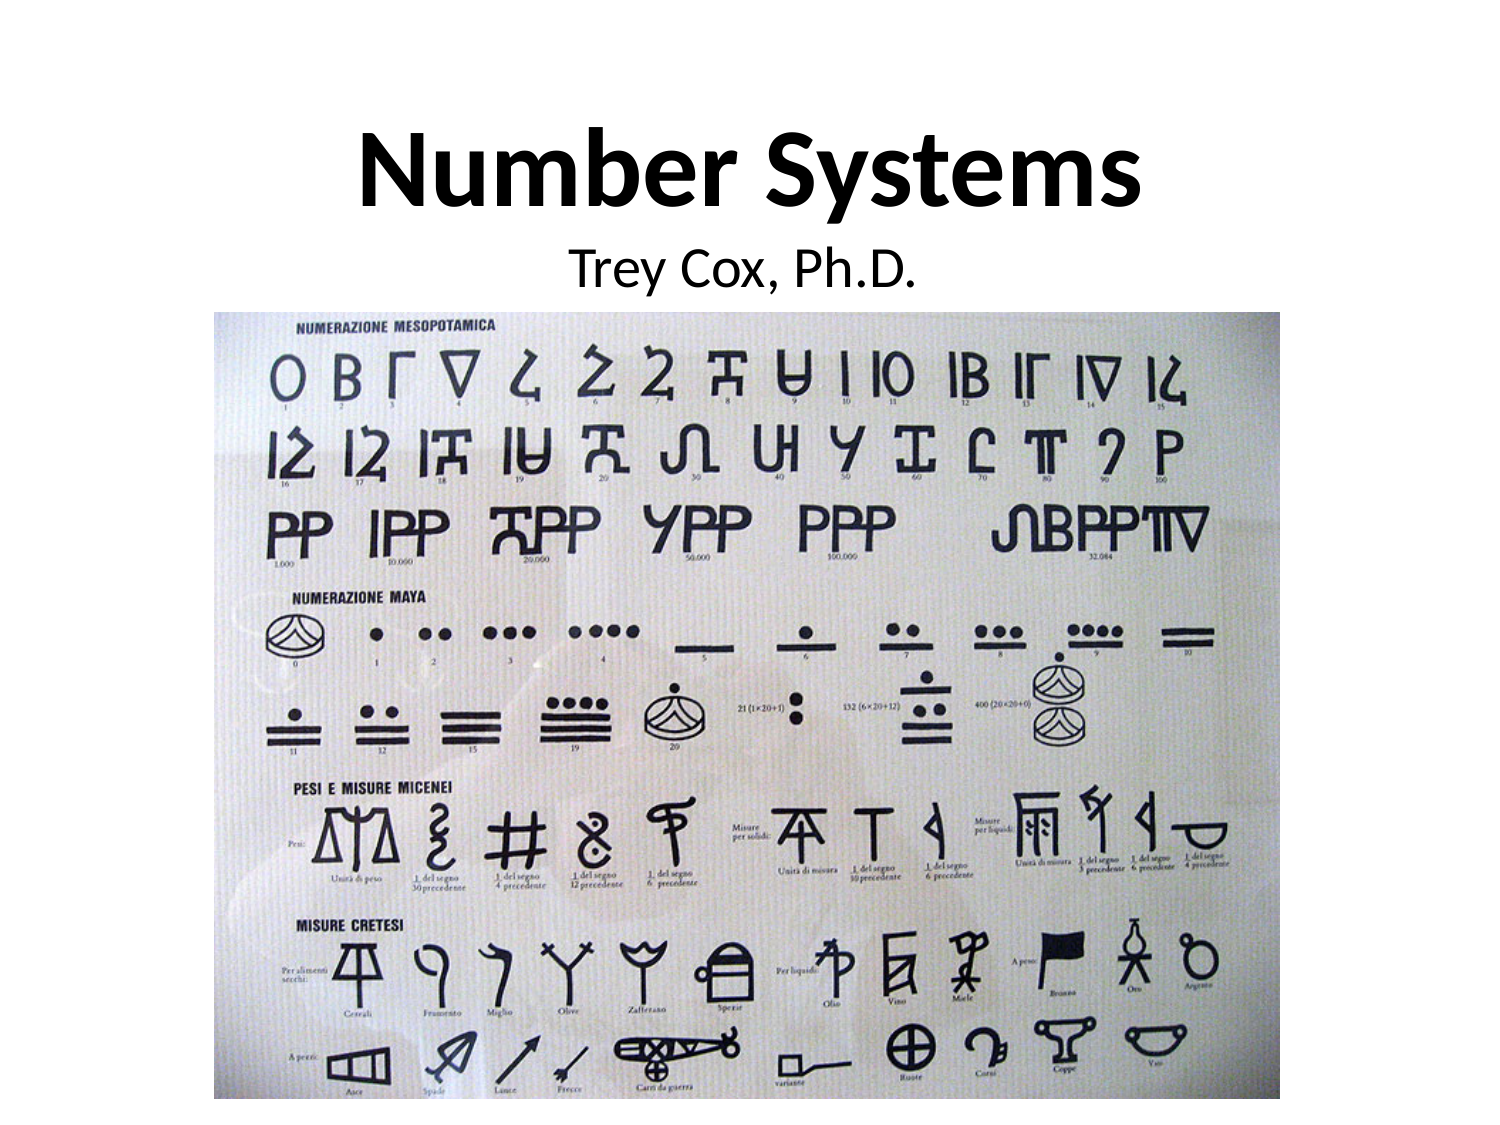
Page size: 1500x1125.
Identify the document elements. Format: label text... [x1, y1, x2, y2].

title Number Systems Trey Cox, Ph.D. [112, 75, 1388, 317]
picture [213, 312, 1281, 1099]
